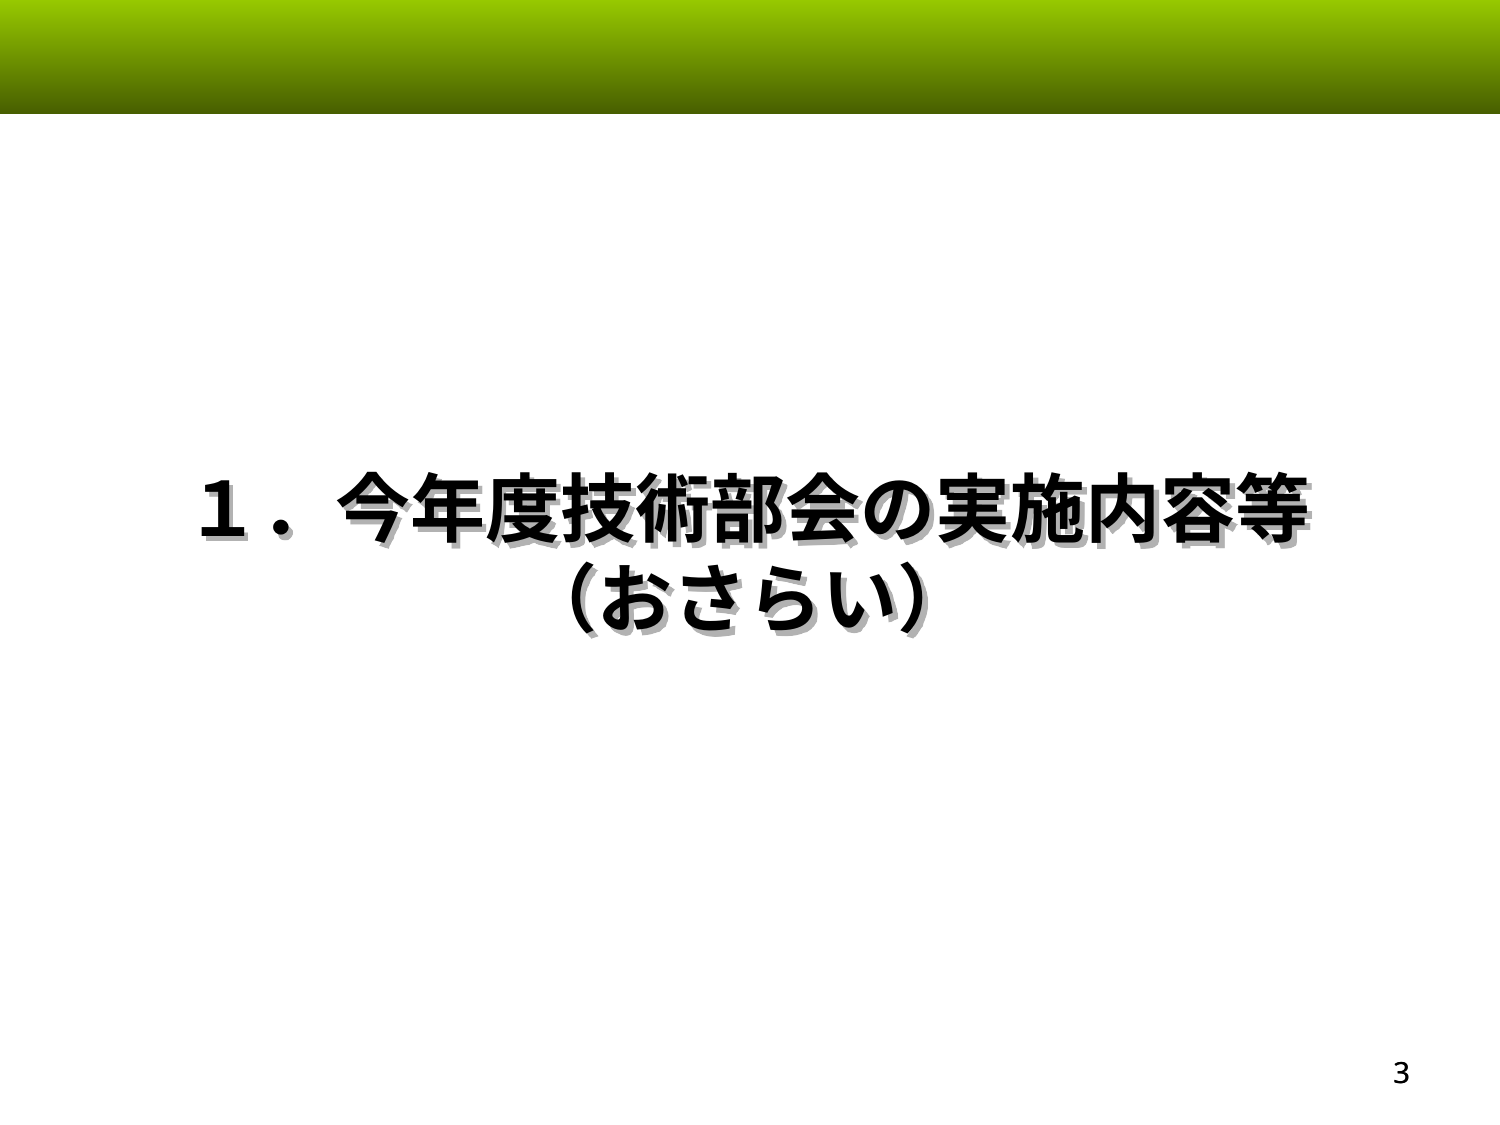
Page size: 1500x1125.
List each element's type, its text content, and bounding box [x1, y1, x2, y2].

text_box 2 [1074, 1046, 1425, 1103]
text_box １．今年度技術部会の実施内容等 （おさらい） [12, 433, 1484, 670]
